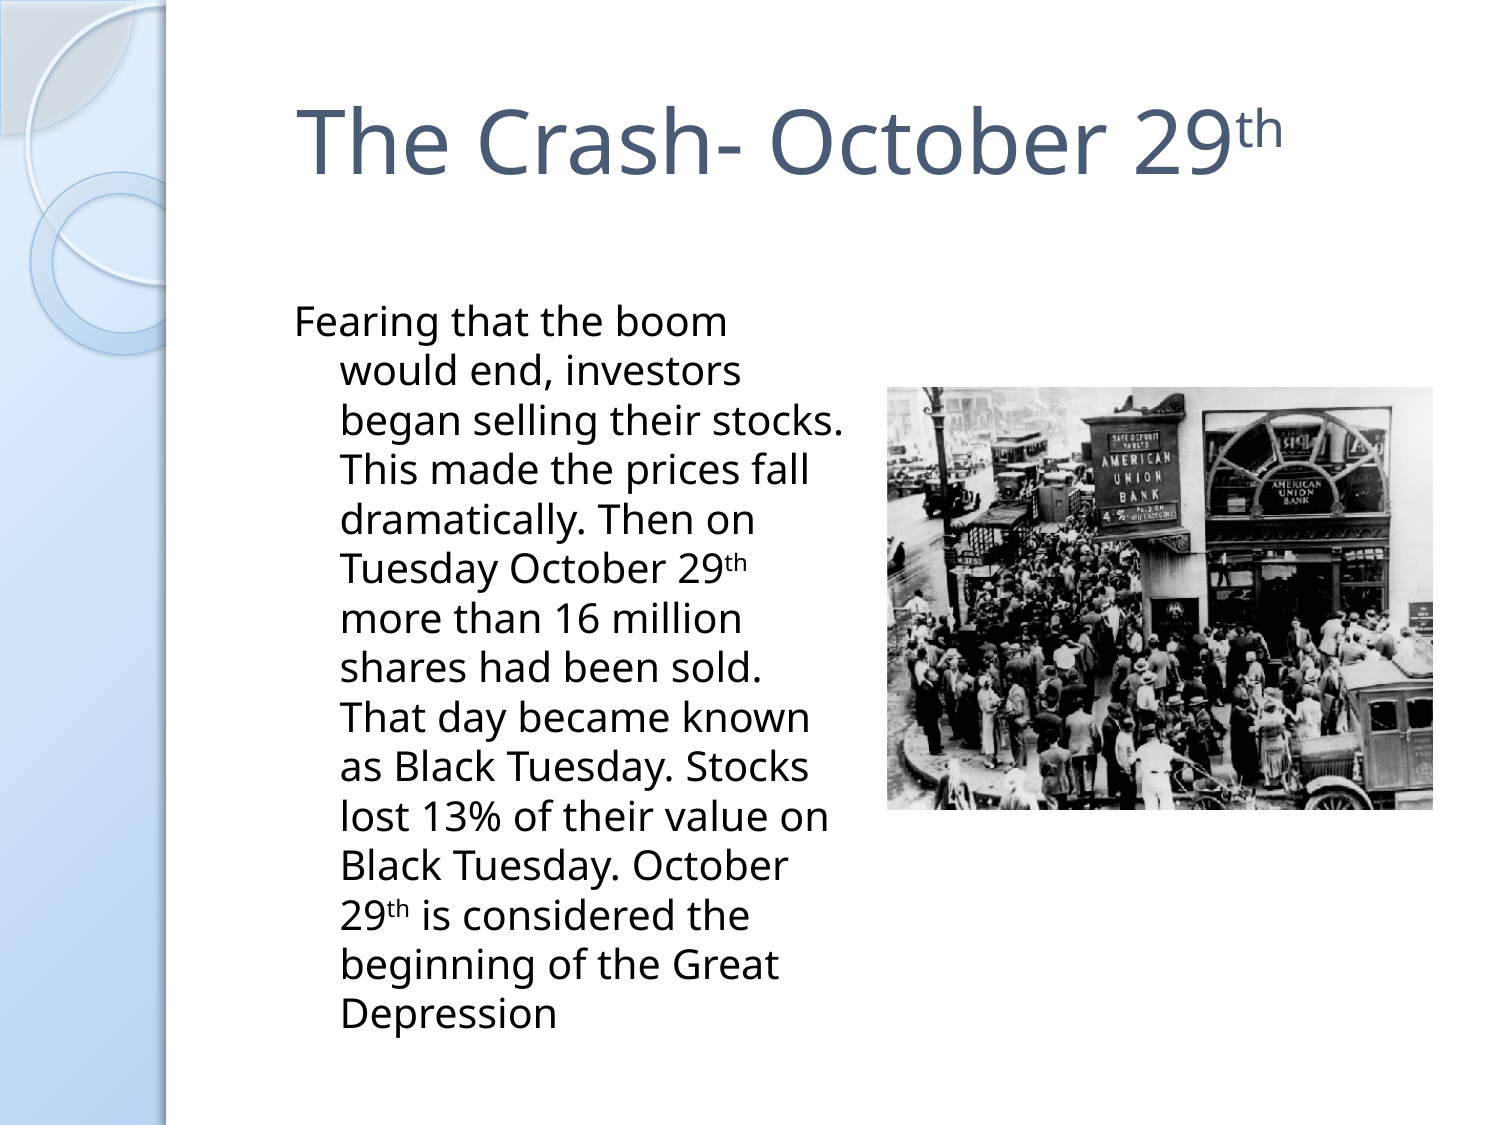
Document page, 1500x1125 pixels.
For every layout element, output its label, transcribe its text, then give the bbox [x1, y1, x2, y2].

list [865, 249, 1466, 1015]
picture [887, 387, 1433, 810]
list Fearing that the boom would end, investors began selling their stocks. This made the prices fall dramatically. Then on Tuesday October 29th more than 16 million shares had been sold. That day became known as Black Tuesday. Stocks lost 13% of their value on Black Tuesday. October 29th is considered the beginning of the Great Depression [265, 287, 866, 1053]
title The Crash- October 29th [235, 45, 1466, 233]
